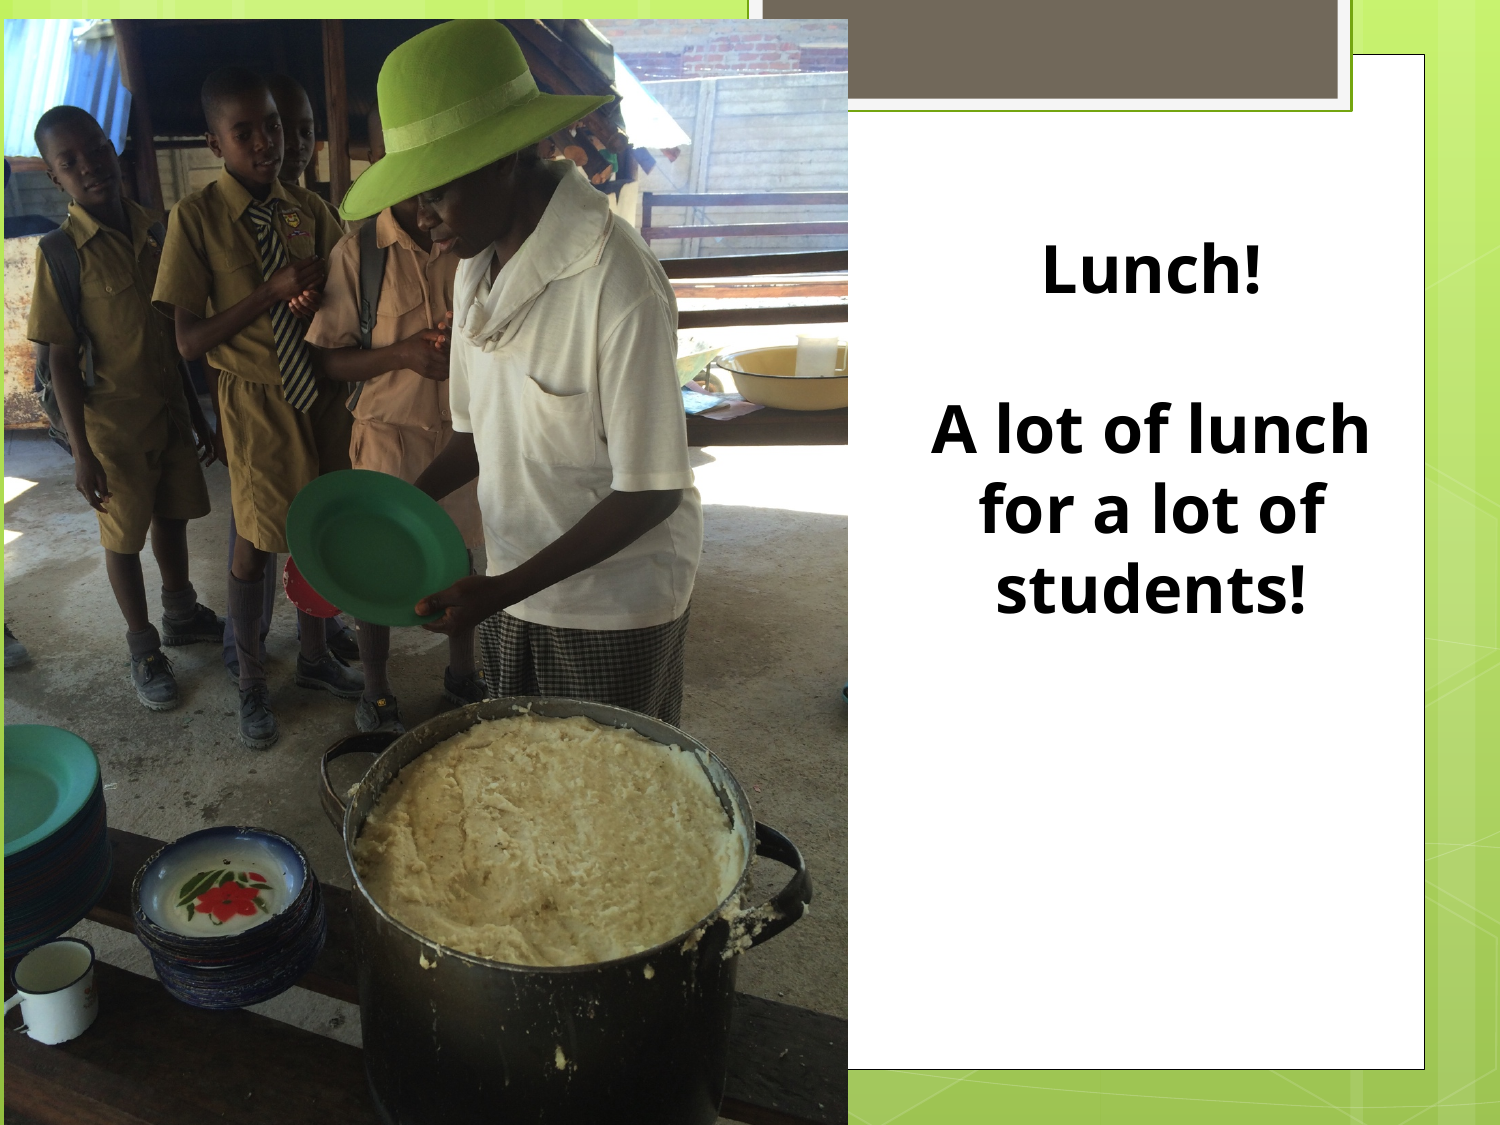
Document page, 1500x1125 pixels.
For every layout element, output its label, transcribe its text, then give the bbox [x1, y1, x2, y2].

picture [3, 18, 849, 1125]
text_box Lunch! A lot of lunch for a lot of students! [915, 219, 1388, 635]
